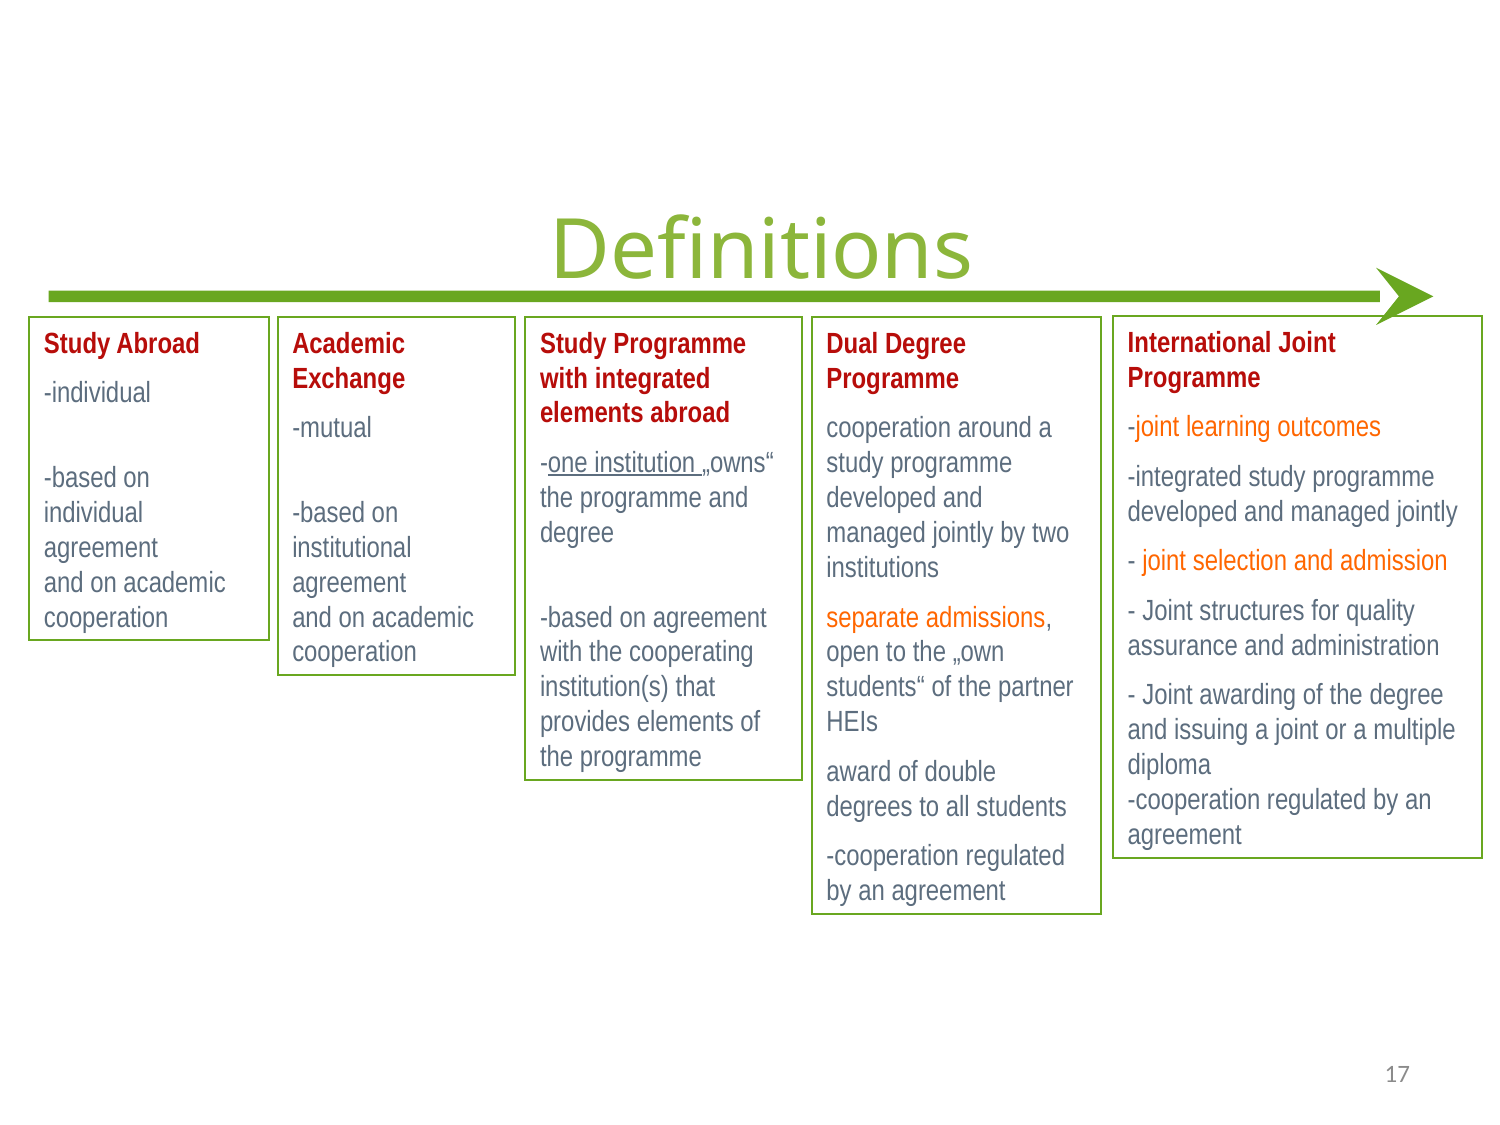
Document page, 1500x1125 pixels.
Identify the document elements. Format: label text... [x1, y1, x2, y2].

text_box Dual Degree Programme cooperation around a study programme developed and managed jointly by two institutions separate admissions, open to the „own students“ of the partner HEIs award of double degrees to all students -cooperation regulated by an agreement [811, 316, 1102, 914]
text_box Study Abroad -individual -based on individual agreement and on academic cooperation [29, 316, 269, 641]
text_box [1412, 300, 1427, 307]
text_box Academic Exchange -mutual -based on institutional agreement and on academic cooperation [277, 316, 515, 676]
text_box Definitions [64, 187, 1459, 300]
title [134, 174, 1500, 316]
text_box International Joint Programme -joint learning outcomes -integrated study programme developed and managed jointly - joint selection and admission - Joint structures for quality assurance and administration - Joint awarding of the degree and issuing a joint or a multiple diploma -cooperation regulated by an agreement [1112, 315, 1483, 858]
slide_number 17 [1074, 1042, 1425, 1103]
text_box Study Programme with integrated elements abroad -one institution „owns“ the programme and degree -based on agreement with the cooperating institution(s) that provides elements of the programme [525, 316, 802, 780]
